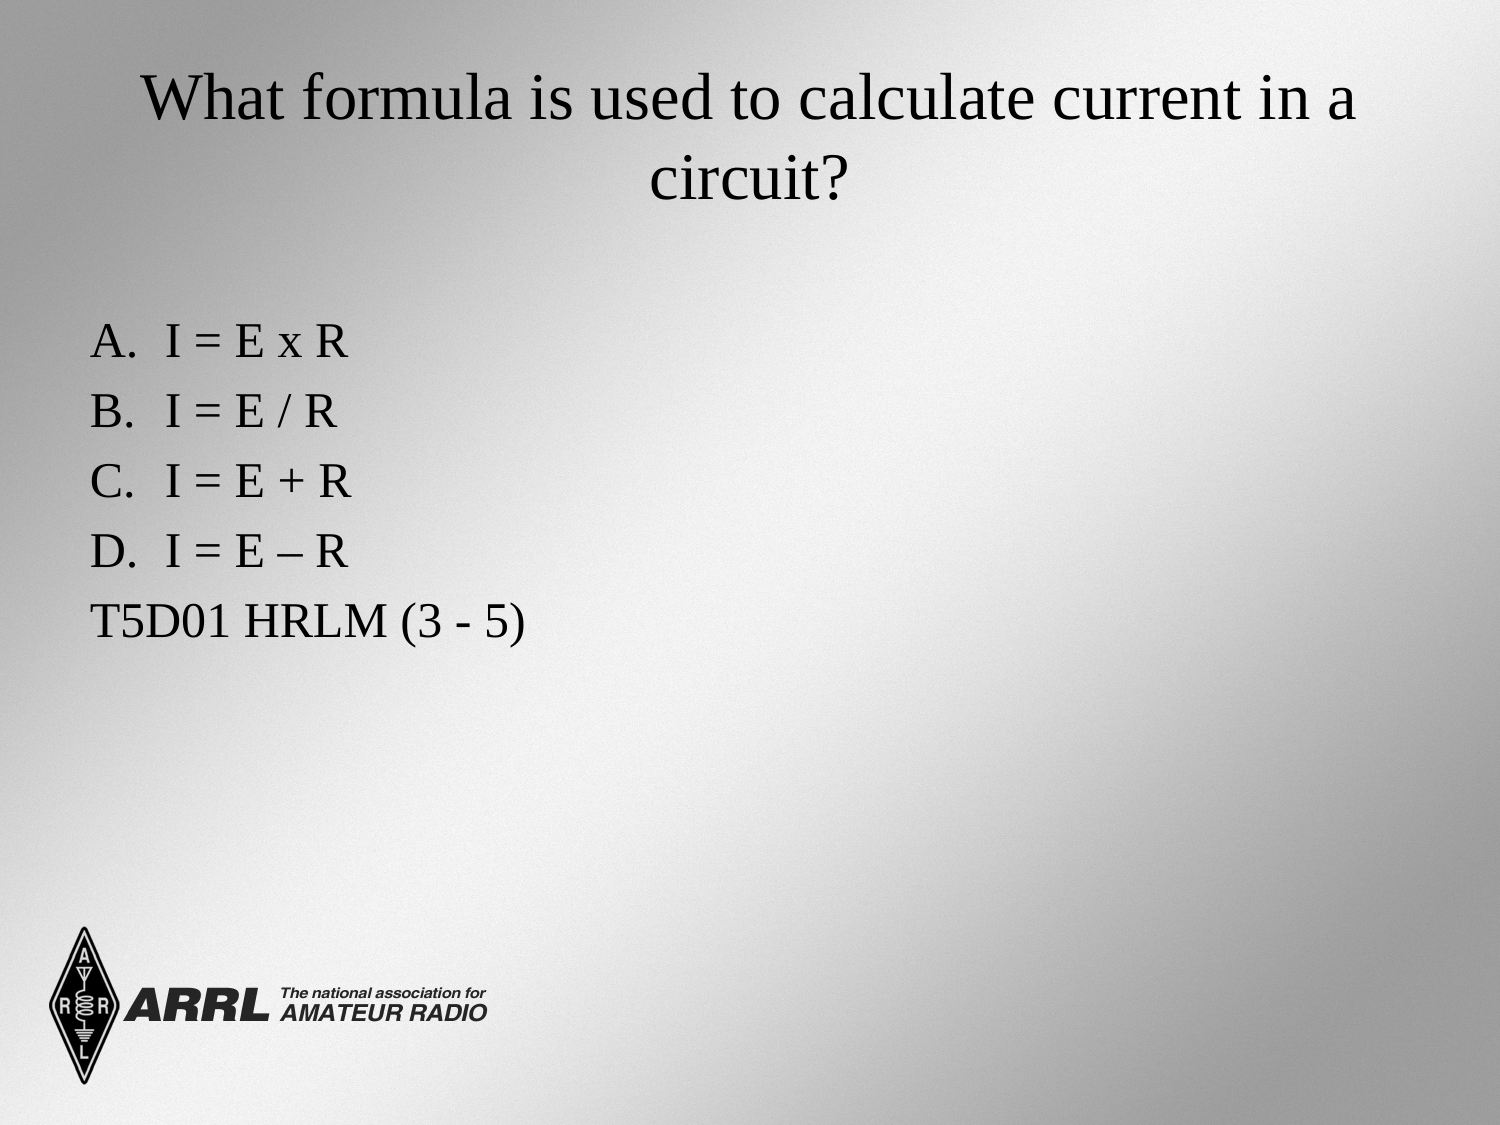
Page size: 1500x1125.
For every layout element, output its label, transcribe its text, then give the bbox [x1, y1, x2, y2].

title What formula is used to calculate current in a circuit? [75, 45, 1425, 233]
picture [0, 0, 1500, 1125]
list I = E x R I = E / R I = E + R I = E – R T5D01 HRLM (3 - 5) [75, 299, 1425, 1005]
